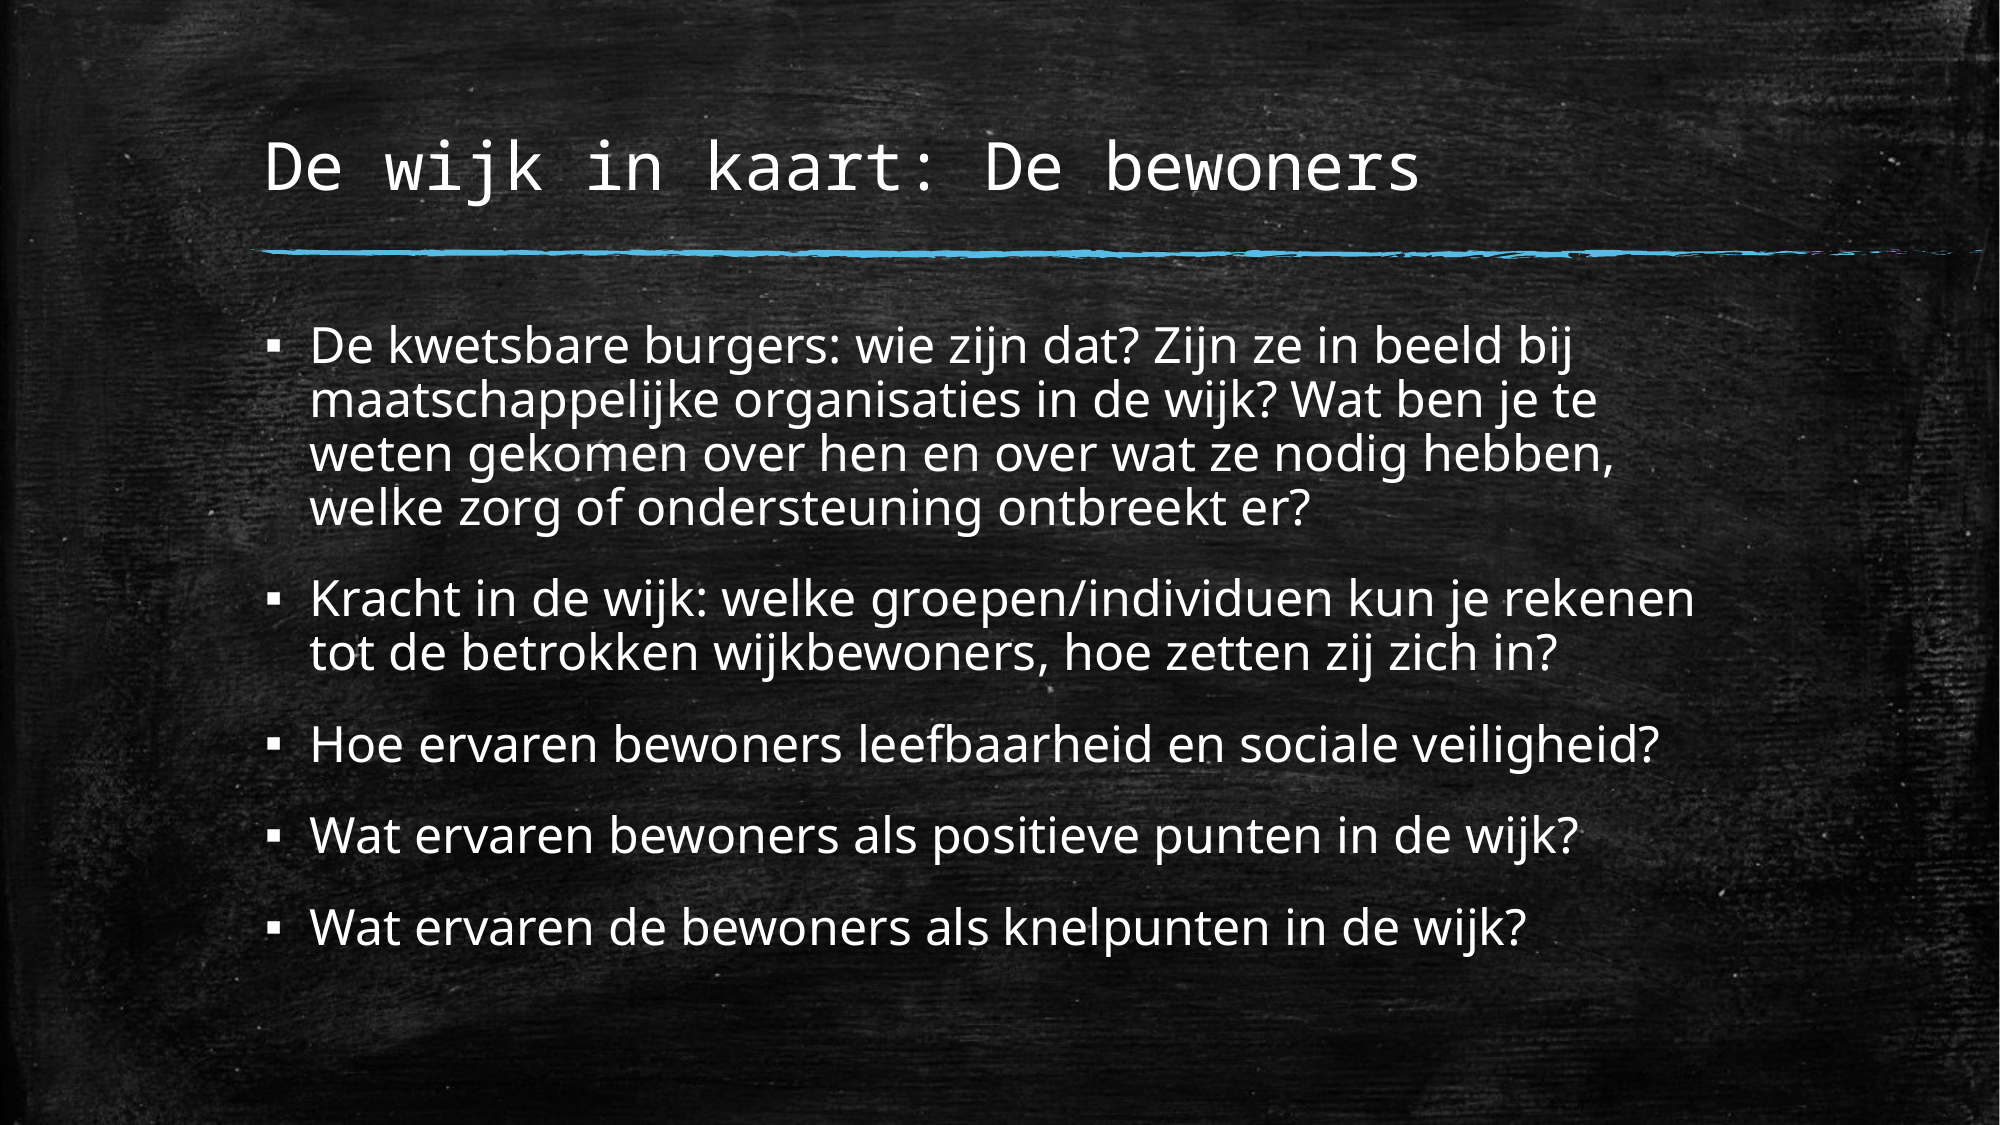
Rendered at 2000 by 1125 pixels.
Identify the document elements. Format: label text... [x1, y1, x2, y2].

title De wijk in kaart: De bewoners [249, 45, 1750, 213]
list De kwetsbare burgers: wie zijn dat? Zijn ze in beeld bij maatschappelijke organisaties in de wijk? Wat ben je te weten gekomen over hen en over wat ze nodig hebben, welke zorg of ondersteuning ontbreekt er? Kracht in de wijk: welke groepen/individuen kun je rekenen tot de betrokken wijkbewoners, hoe zetten zij zich in? Hoe ervaren bewoners leefbaarheid en sociale veiligheid? Wat ervaren bewoners als positieve punten in de wijk? Wat ervaren de bewoners als knelpunten in de wijk? [249, 312, 1750, 1013]
